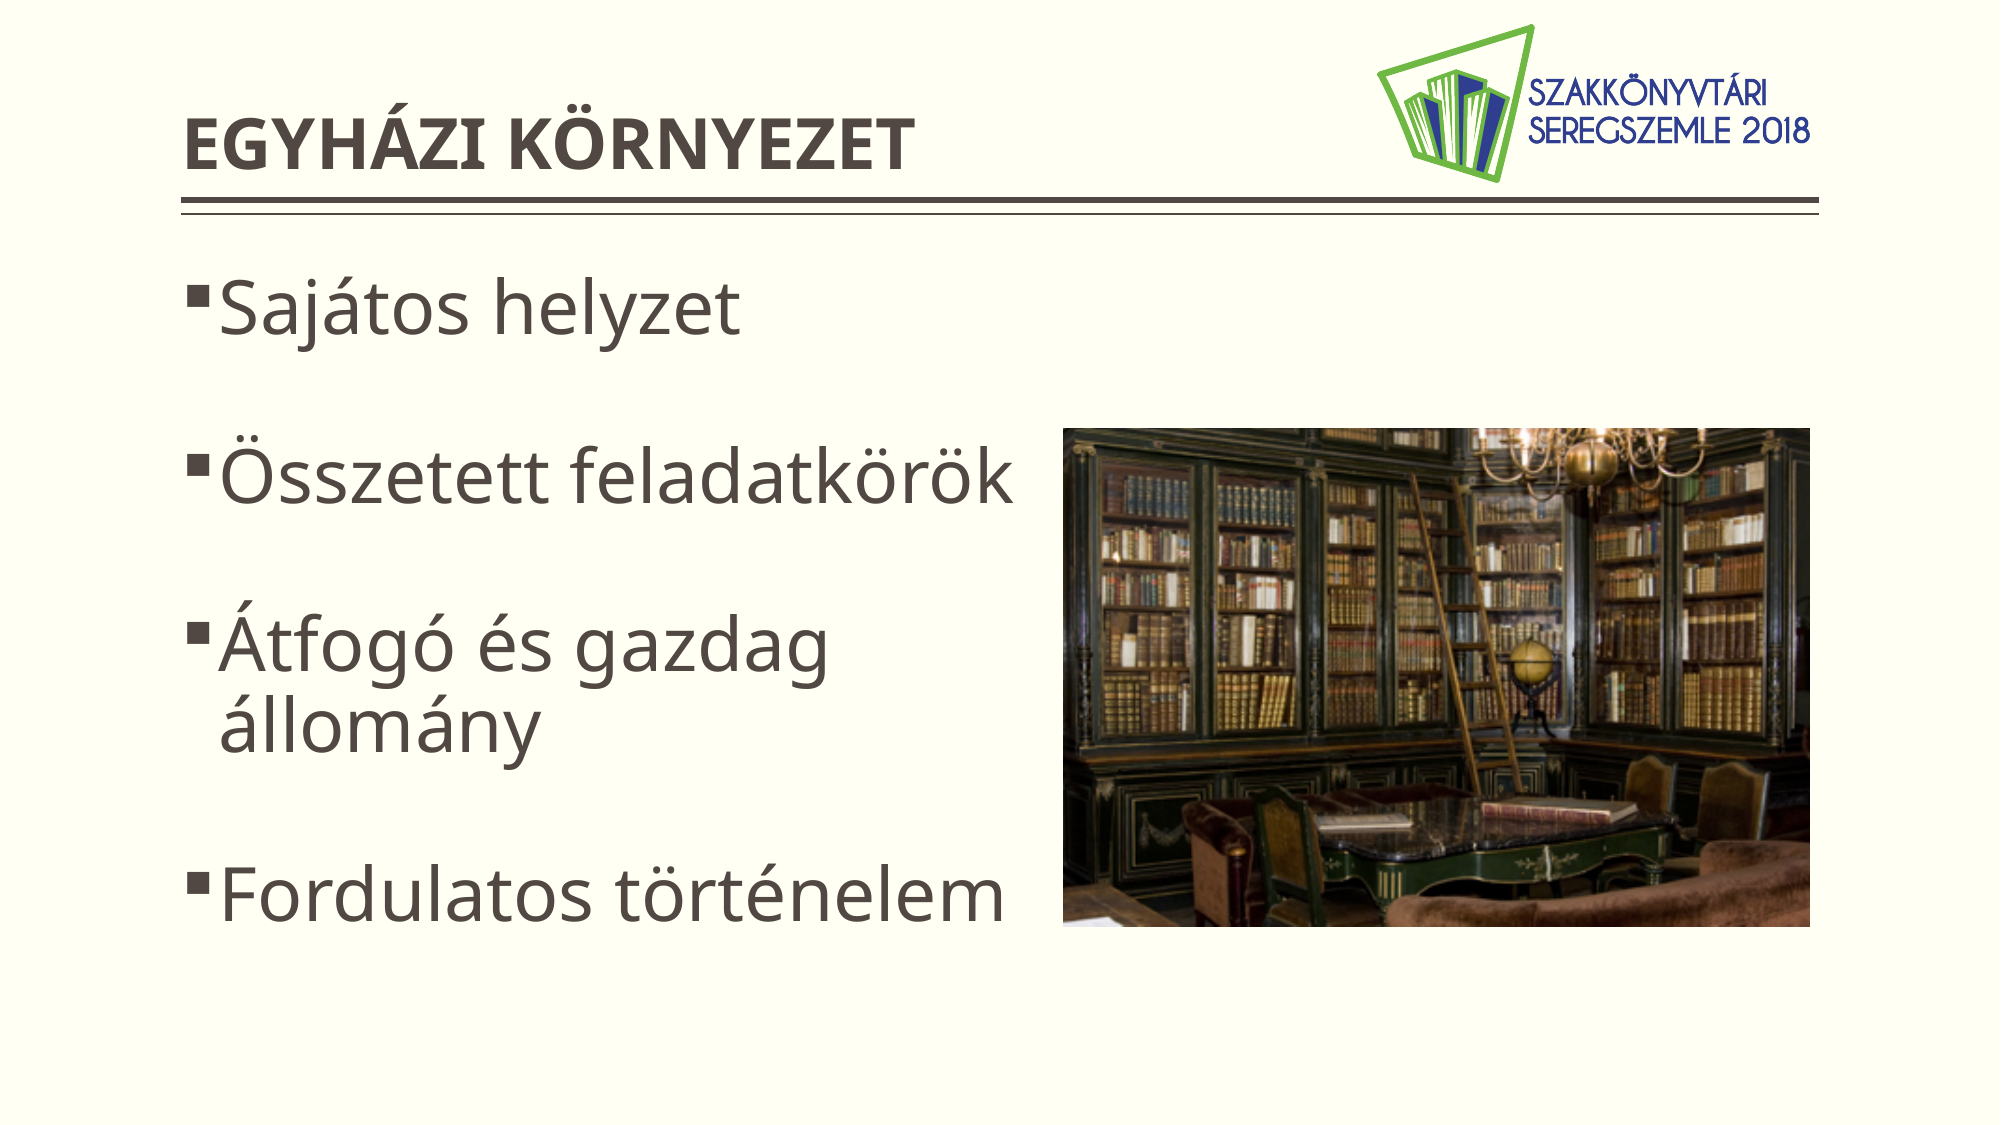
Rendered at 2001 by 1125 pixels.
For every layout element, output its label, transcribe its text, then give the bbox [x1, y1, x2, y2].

title EGYHÁZI KÖRNYEZET [181, 12, 1819, 193]
list Sajátos helyzet Összetett feladatkörök Átfogó és gazdag állomány Fordulatos történelem [106, 262, 1064, 1013]
picture [1377, 24, 1810, 183]
picture [1063, 428, 1810, 927]
